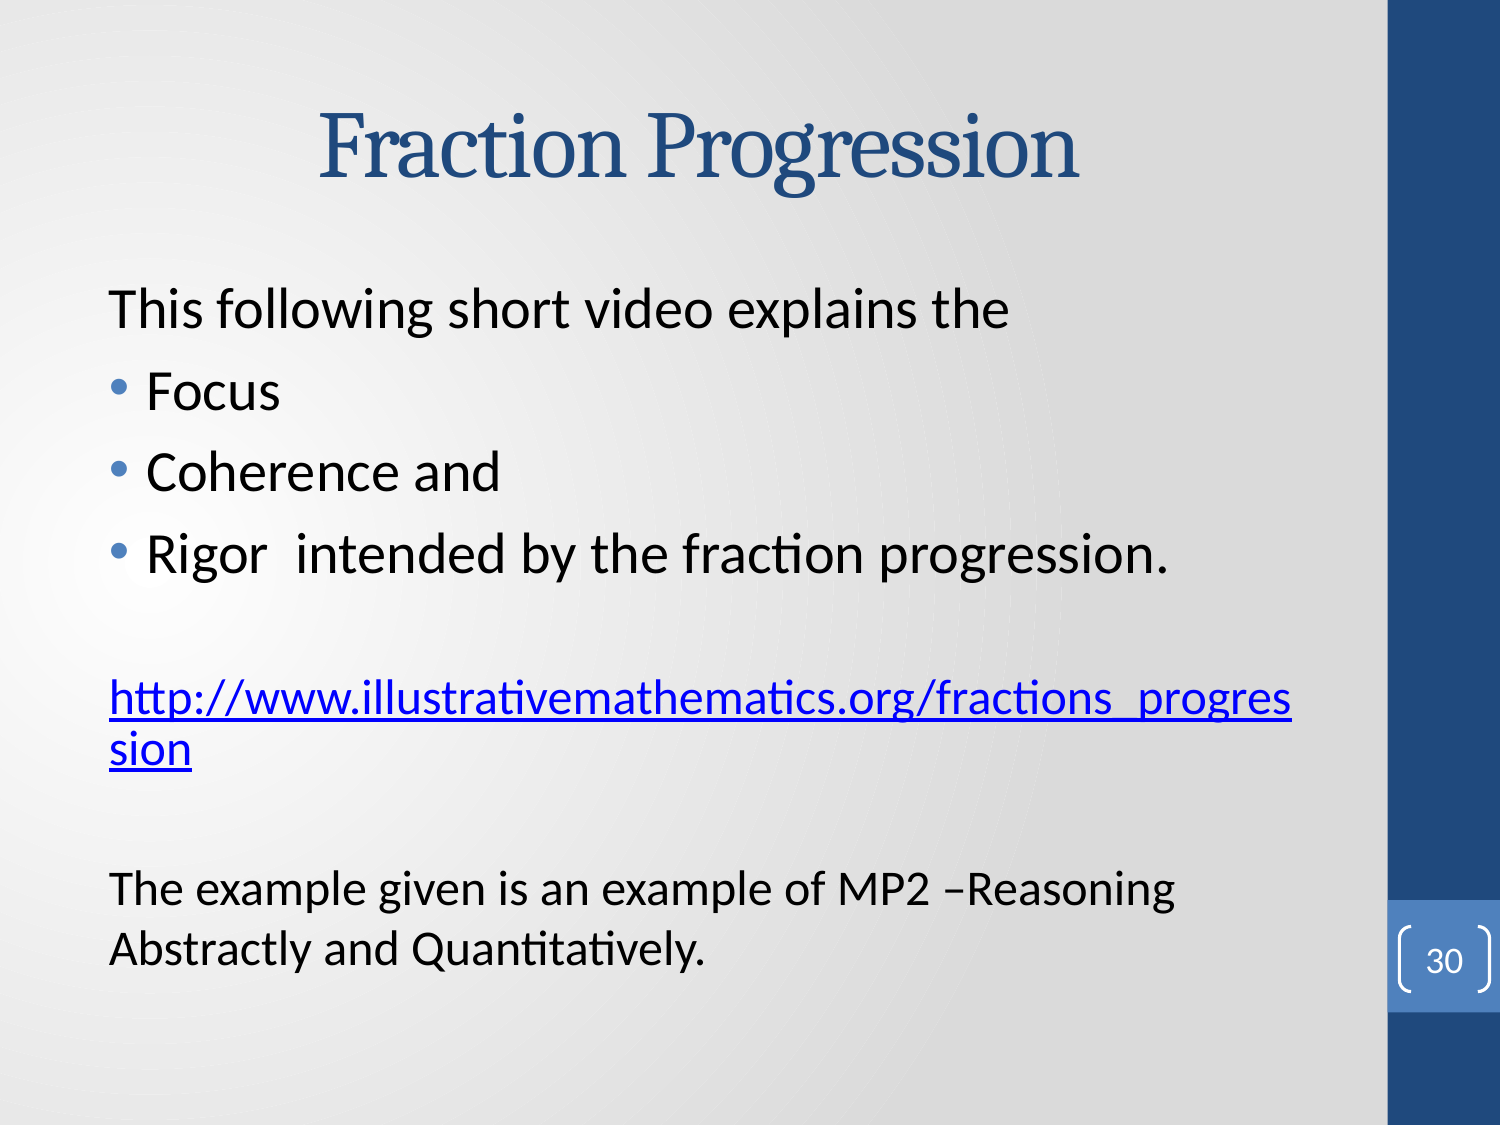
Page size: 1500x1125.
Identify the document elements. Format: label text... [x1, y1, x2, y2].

slide_number 30 [1397, 924, 1492, 994]
list This following short video explains the Focus Coherence and Rigor intended by the fraction progression. http://www.illustrativemathematics.org/fractions_progression The example given is an example of MP2 –Reasoning Abstractly and Quantitatively. [75, 262, 1325, 1050]
title Fraction Progression [75, 45, 1325, 233]
